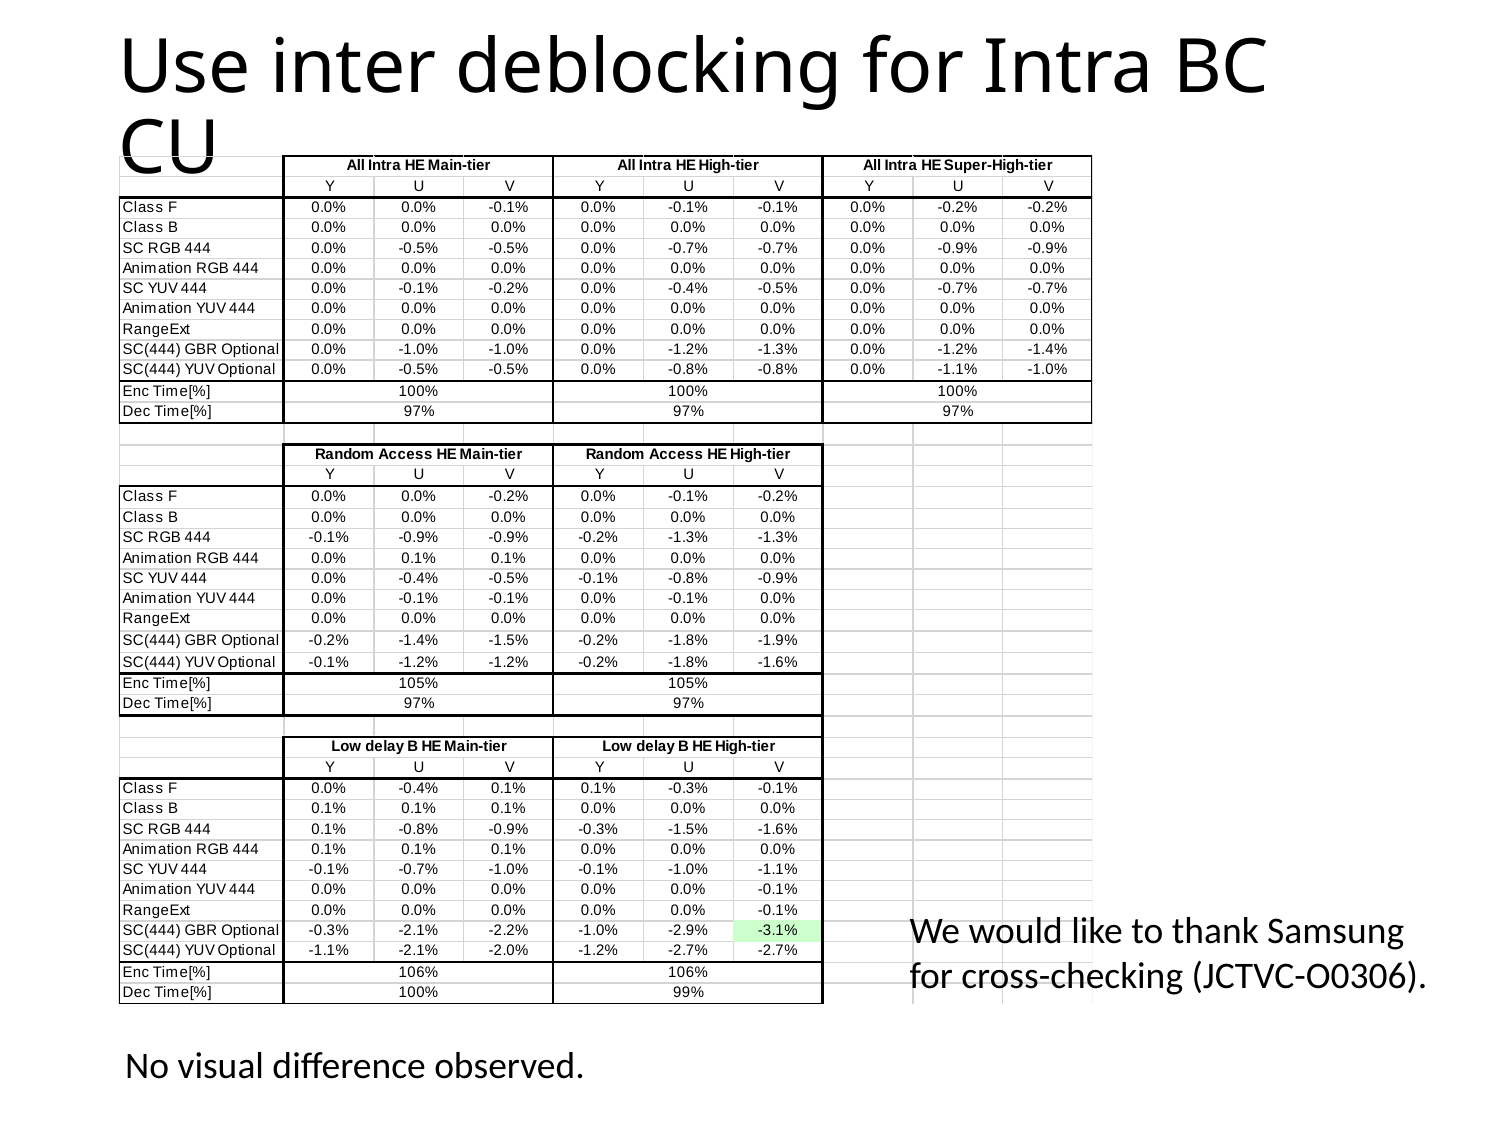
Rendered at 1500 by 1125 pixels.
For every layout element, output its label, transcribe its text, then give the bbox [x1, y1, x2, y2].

text_box No visual difference observed. [110, 1033, 601, 1094]
text_box We would like to thank Samsung for cross-checking (JCTVC-O0306). [1094, 899, 1448, 1004]
picture [118, 155, 1094, 1006]
title Use inter deblocking for Intra BC CU [103, 0, 1397, 218]
